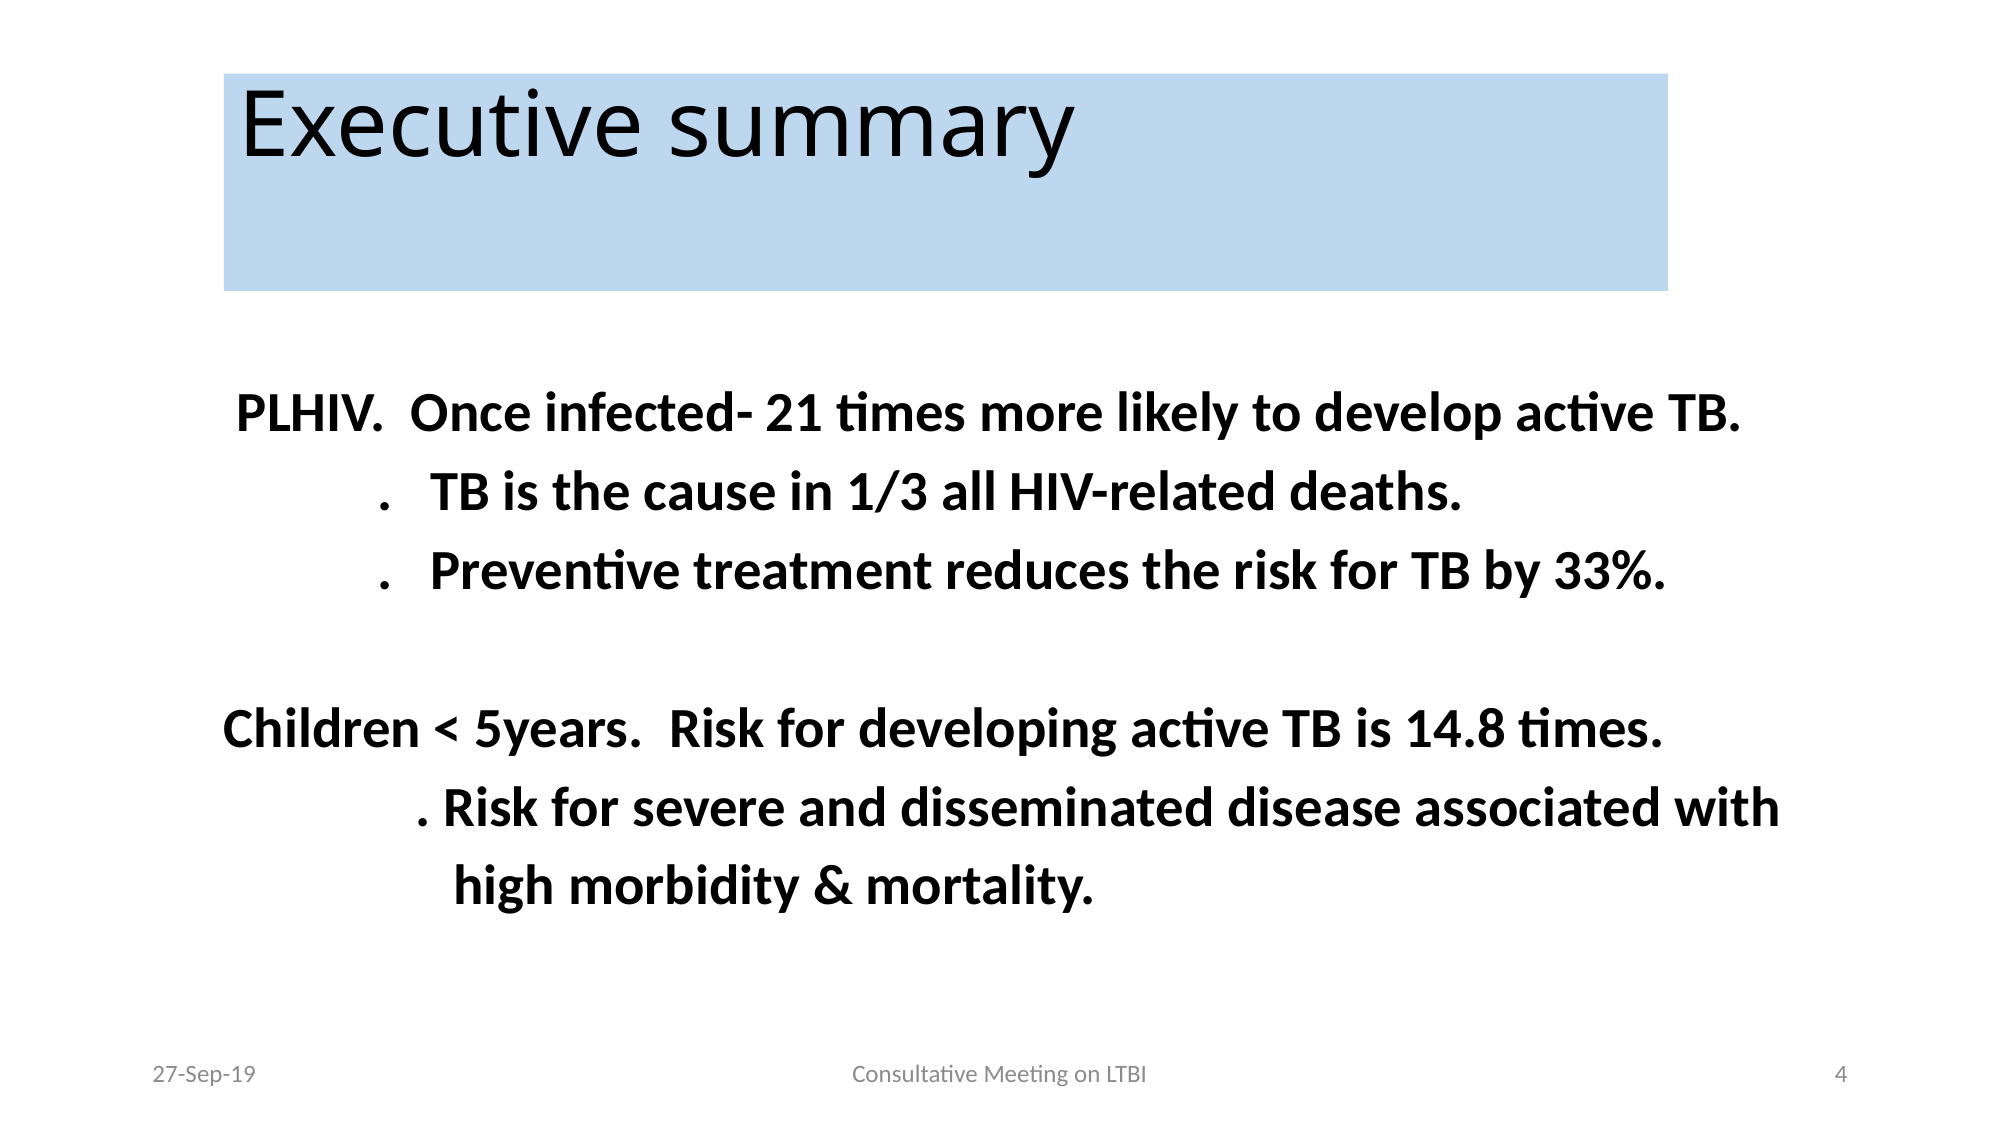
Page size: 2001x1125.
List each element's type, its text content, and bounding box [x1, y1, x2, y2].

list PLHIV. Once infected- 21 times more likely to develop active TB. . TB is the cause in 1/3 all HIV-related deaths. . Preventive treatment reduces the risk for TB by 33%. Children < 5years. Risk for developing active TB is 14.8 times. . Risk for severe and disseminated disease associated with high morbidity & mortality. [209, 375, 1798, 950]
footer Consultative Meeting on LTBI [662, 1042, 1338, 1103]
slide_number 4 [1412, 1042, 1863, 1103]
title Executive summary [223, 73, 1668, 291]
slide_number 27-Sep-19 [137, 1042, 588, 1103]
